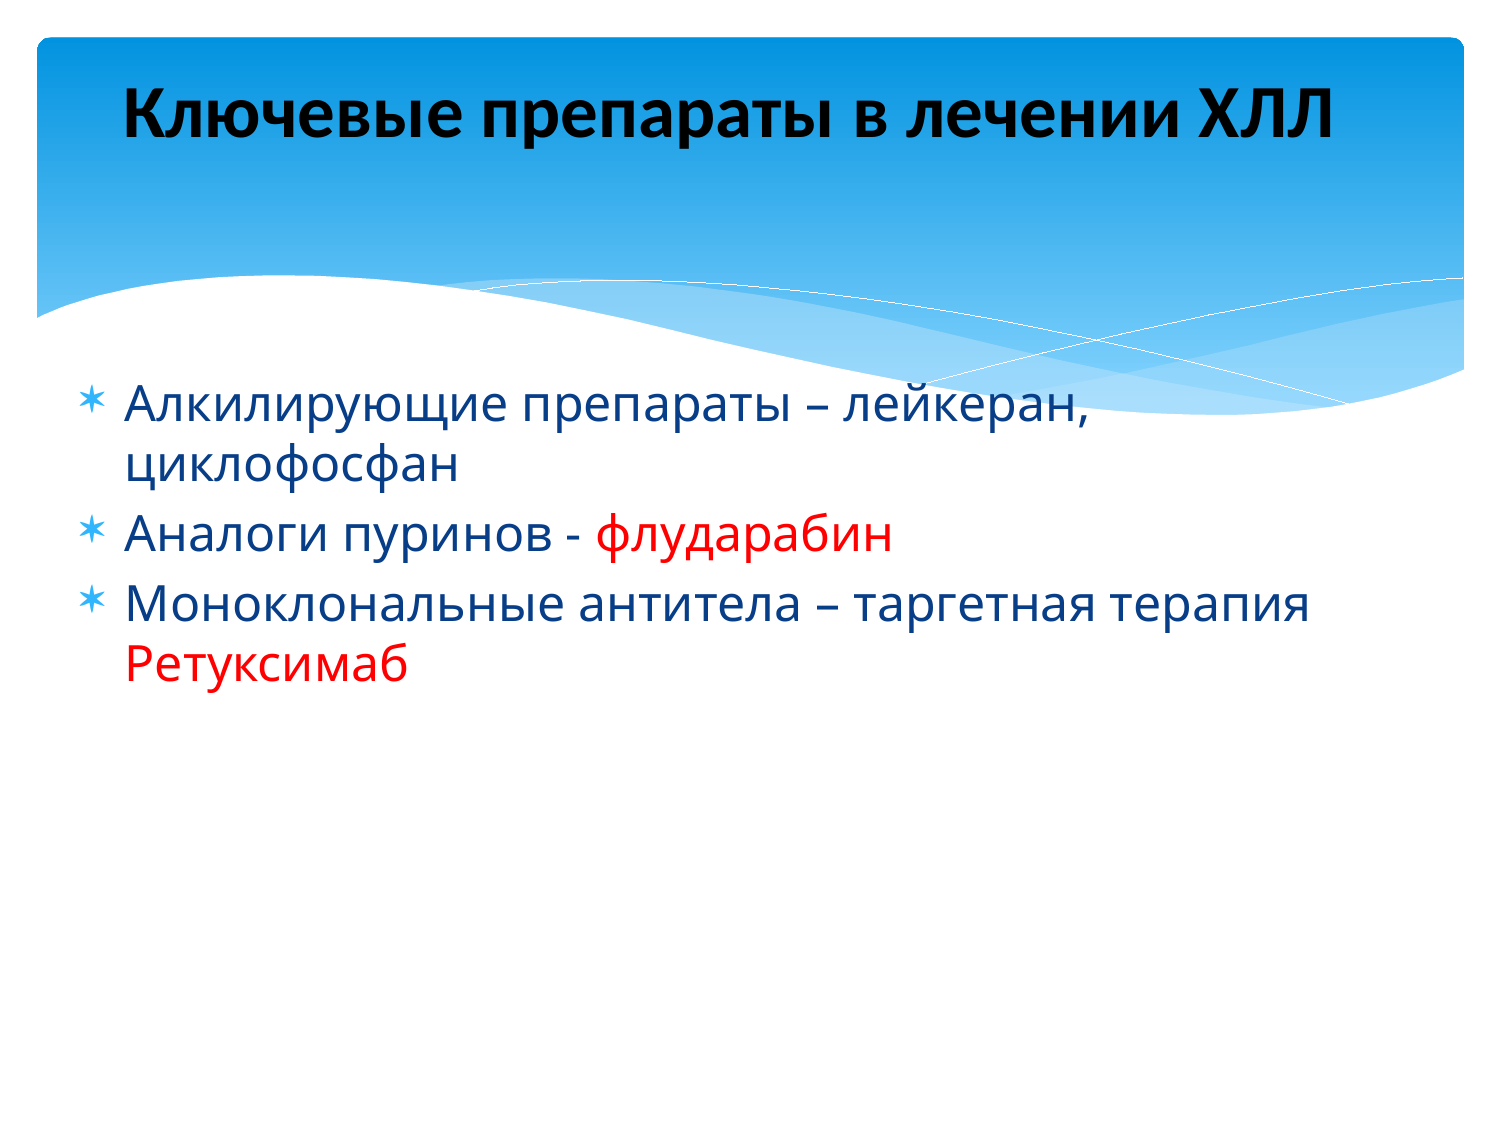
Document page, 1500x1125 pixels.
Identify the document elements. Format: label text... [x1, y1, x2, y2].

text_box Ключевые препараты в лечении ХЛЛ [0, 54, 1471, 218]
list Алкилирующие препараты – лейкеран, циклофосфан Аналоги пуринов - флударабин Моноклональные антитела – таргетная терапия Ретуксимаб [64, 363, 1415, 1106]
